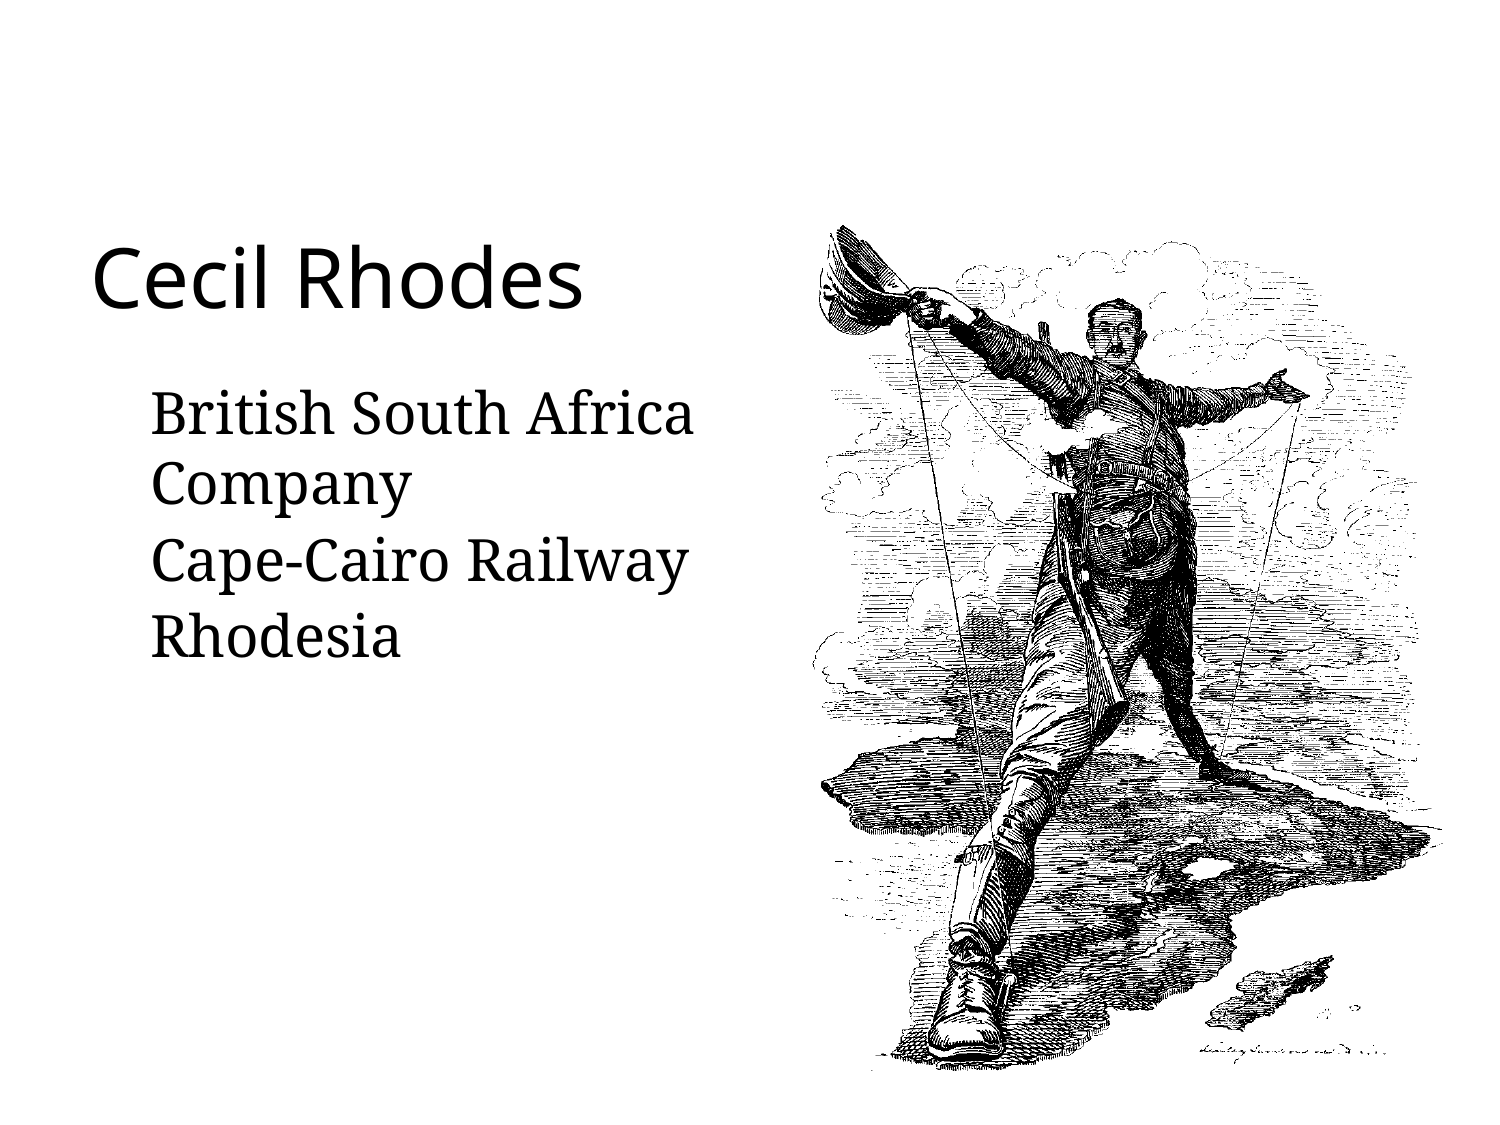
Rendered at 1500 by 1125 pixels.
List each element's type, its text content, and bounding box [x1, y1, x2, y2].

list British South Africa Company Cape-Cairo Railway Rhodesia [75, 368, 763, 1079]
title Cecil Rhodes [75, 187, 1425, 363]
picture [787, 212, 1455, 1077]
